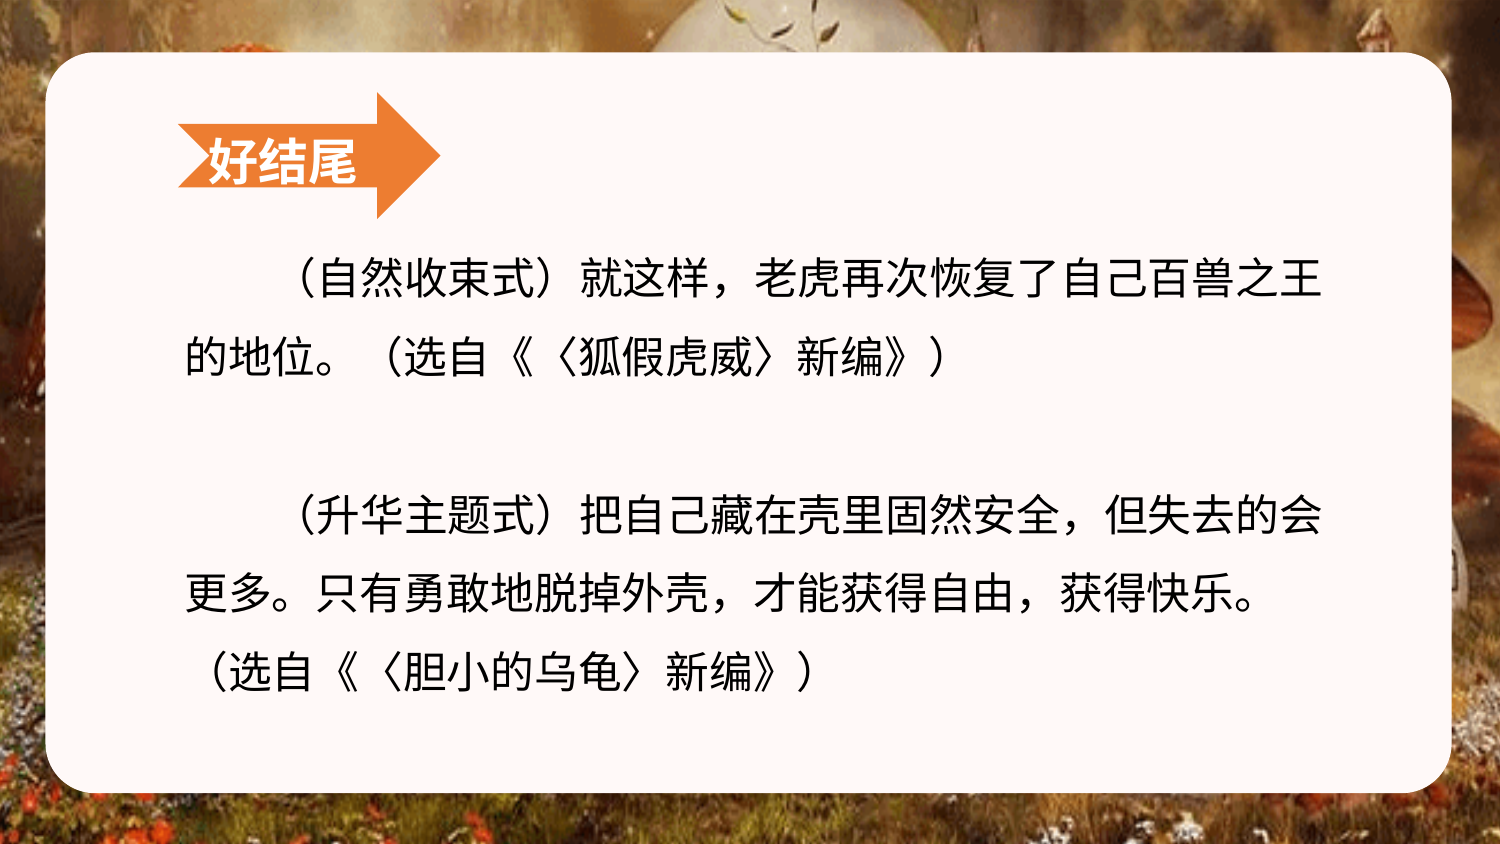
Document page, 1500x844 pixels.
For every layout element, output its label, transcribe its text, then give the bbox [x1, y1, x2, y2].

text_box [175, 168, 195, 189]
text_box 好结尾 [195, 106, 382, 219]
text_box [175, 122, 195, 143]
text_box （自然收束式）就这样，老虎再次恢复了自己百兽之王的地位。（选自《〈狐假虎威〉新编》） （升华主题式）把自己藏在壳里固然安全，但失去的会更多。只有勇敢地脱掉外壳，才能获得自由，获得快乐。（选自《〈胆小的乌龟〉新编》） [173, 219, 1340, 703]
text_box [375, 89, 443, 216]
picture [0, 0, 1500, 844]
